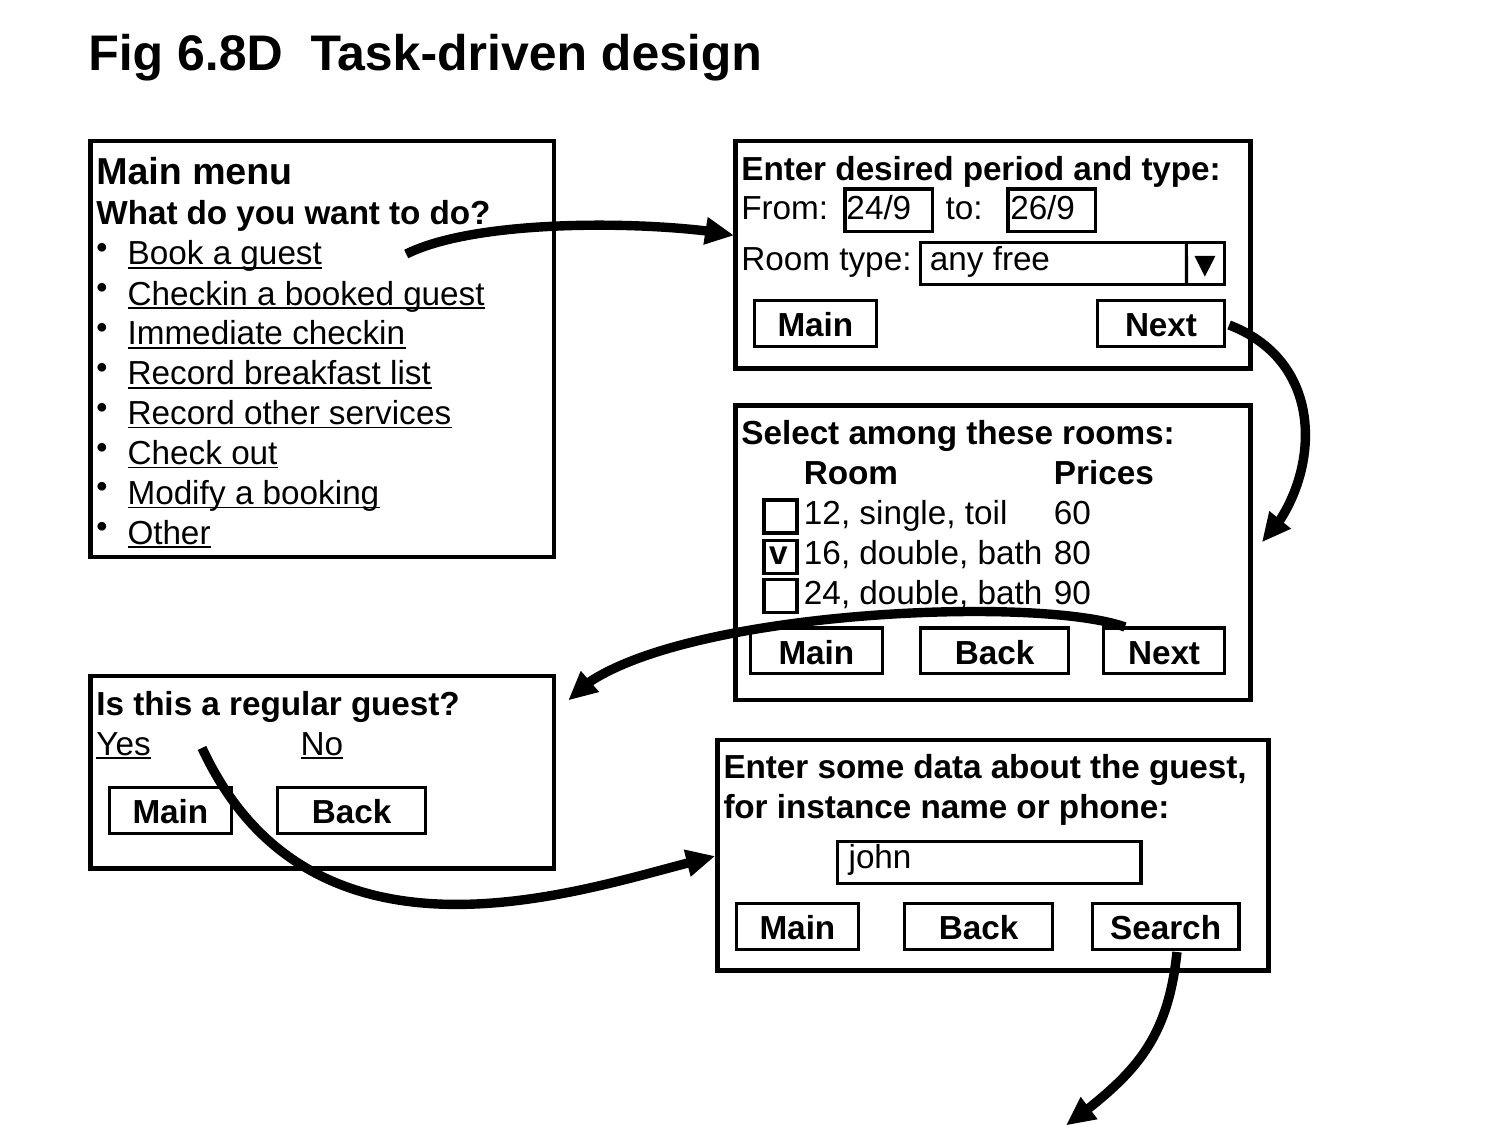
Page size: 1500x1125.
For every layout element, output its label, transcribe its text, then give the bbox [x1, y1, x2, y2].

text_box Fig 6.8D Task-driven design [73, 12, 1228, 88]
text_box Main menu What do you want to do? Book a guest Checkin a booked guest Immediate checkin Record breakfast list Record other services Check out Modify a booking Other [90, 140, 555, 557]
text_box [735, 324, 1322, 701]
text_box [405, 140, 1251, 370]
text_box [90, 595, 1126, 869]
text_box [201, 739, 1269, 1125]
